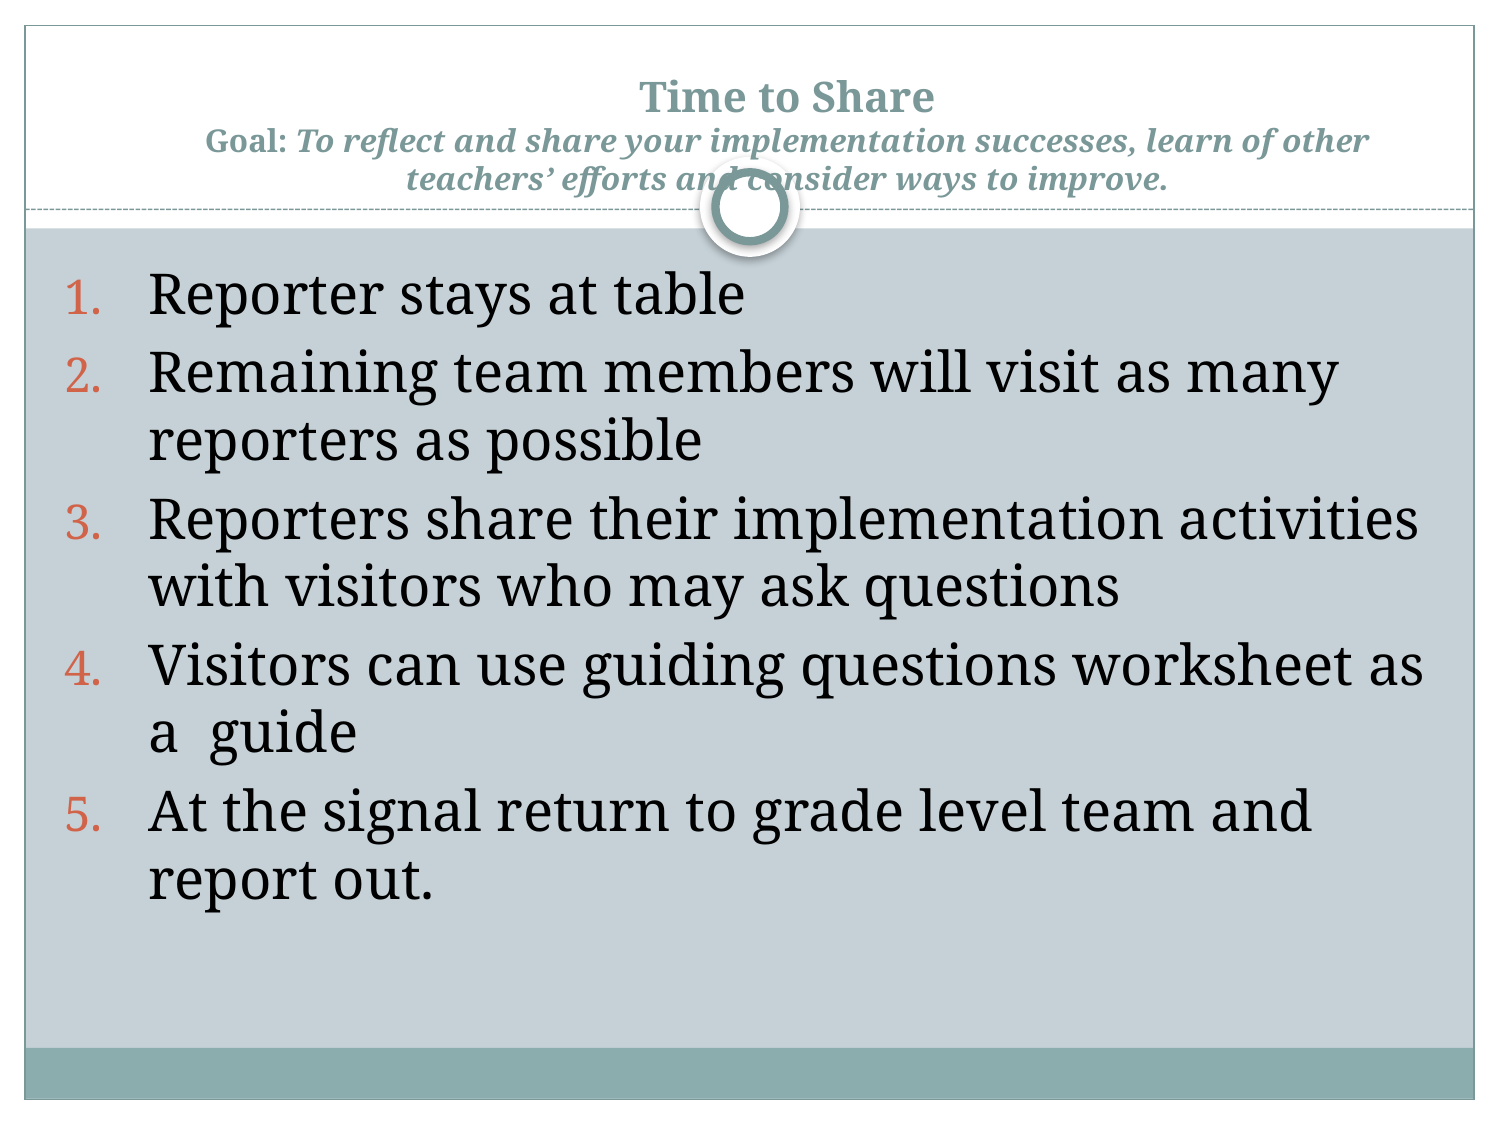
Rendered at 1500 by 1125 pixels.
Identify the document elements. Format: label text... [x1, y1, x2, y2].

title Time to Share Goal: To reflect and share your implementation successes, learn of other teachers’ efforts and consider ways to improve. [112, 62, 1463, 250]
list Reporter stays at table Remaining team members will visit as many reporters as possible Reporters share their implementation activities with visitors who may ask questions Visitors can use guiding questions worksheet as a guide At the signal return to grade level team and report out. [49, 250, 1445, 1001]
